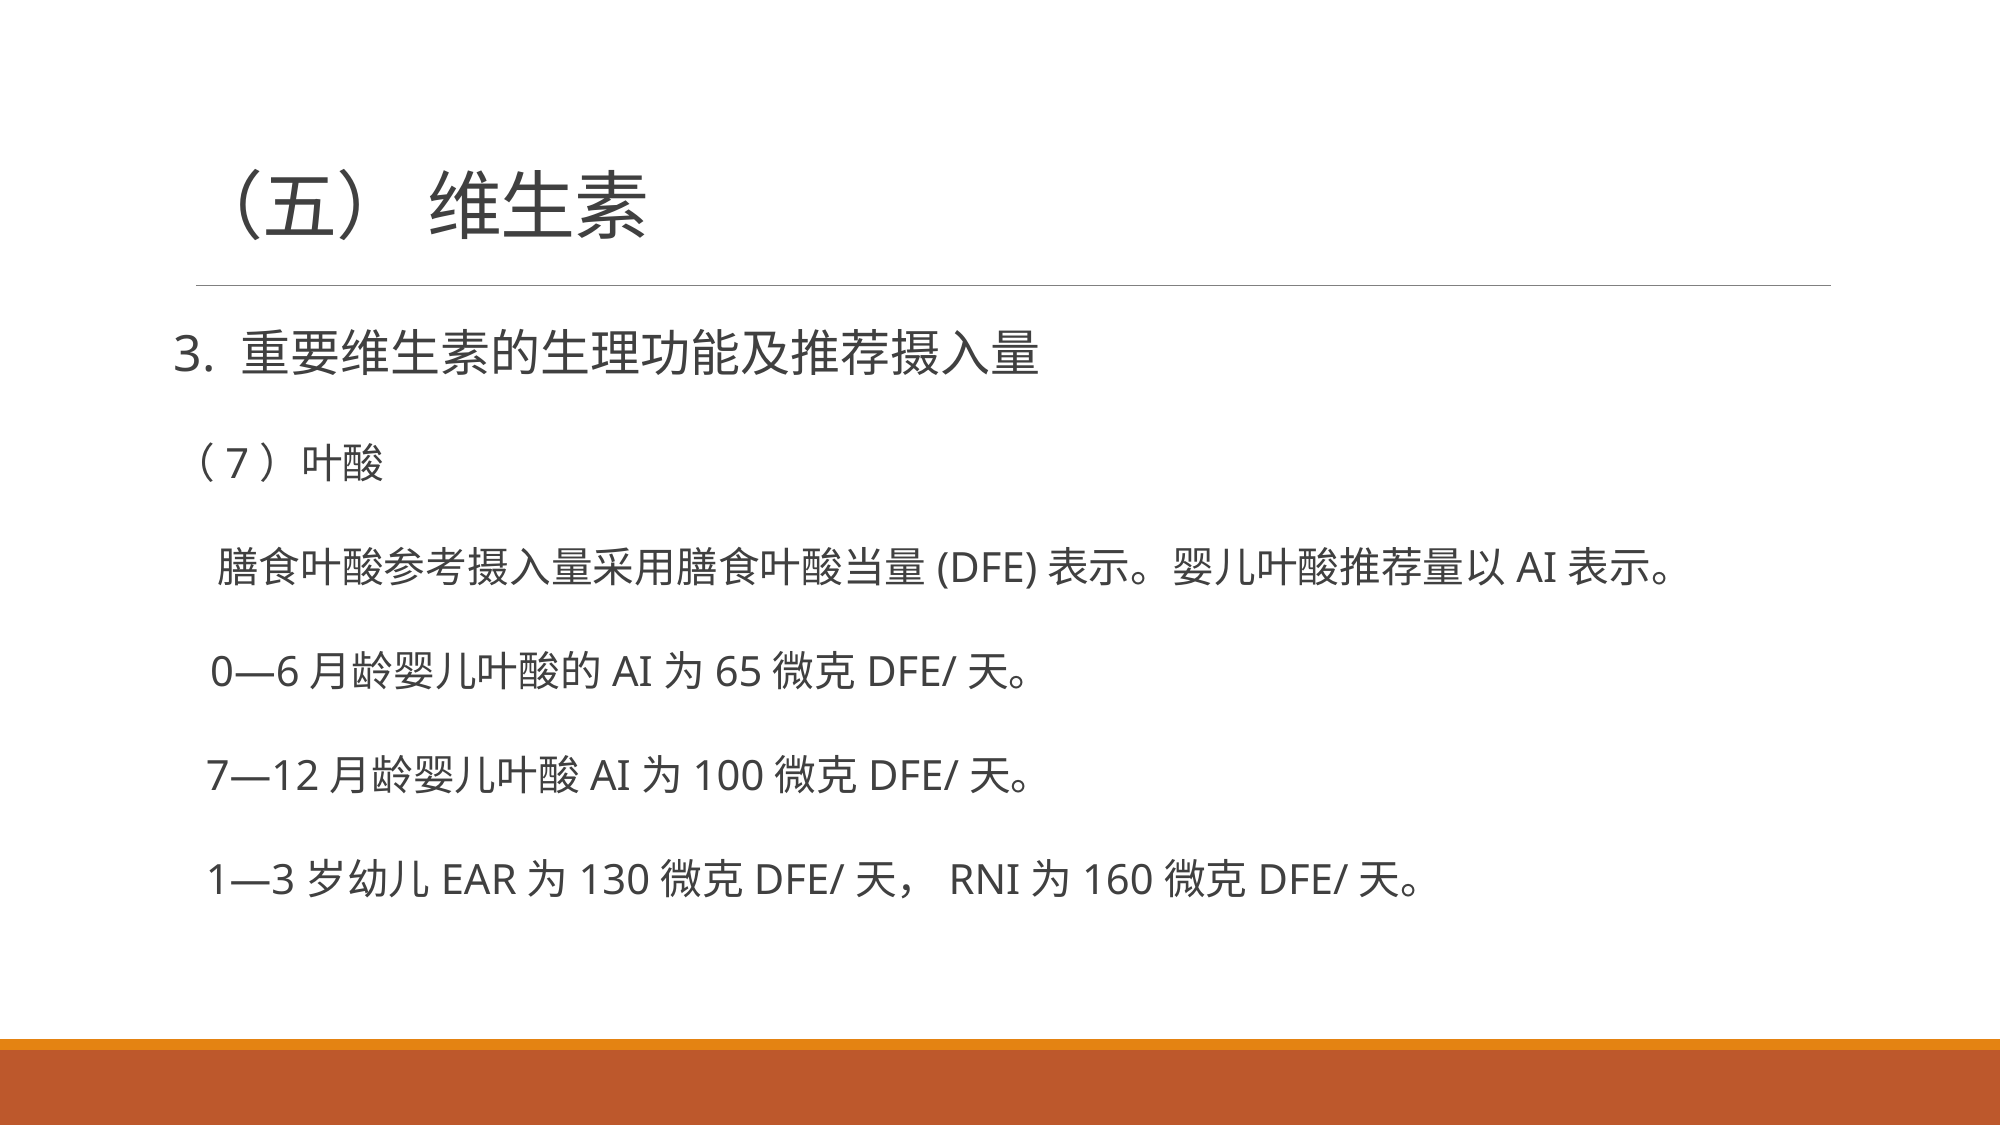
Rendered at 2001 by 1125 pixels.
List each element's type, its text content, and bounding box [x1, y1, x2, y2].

list 3. 重要维生素的生理功能及推荐摄入量 （7）叶酸 膳食叶酸参考摄入量采用膳食叶酸当量(DFE)表示。婴儿叶酸推荐量以AI表示。 0—6月龄婴儿叶酸的AI为65微克DFE/天。 7—12月龄婴儿叶酸AI为100微克DFE/天。 1—3岁幼儿EAR为130微克DFE/天，RNI为160微克DFE/天。 [173, 221, 1884, 972]
title （五） 维生素 [173, 132, 1584, 221]
